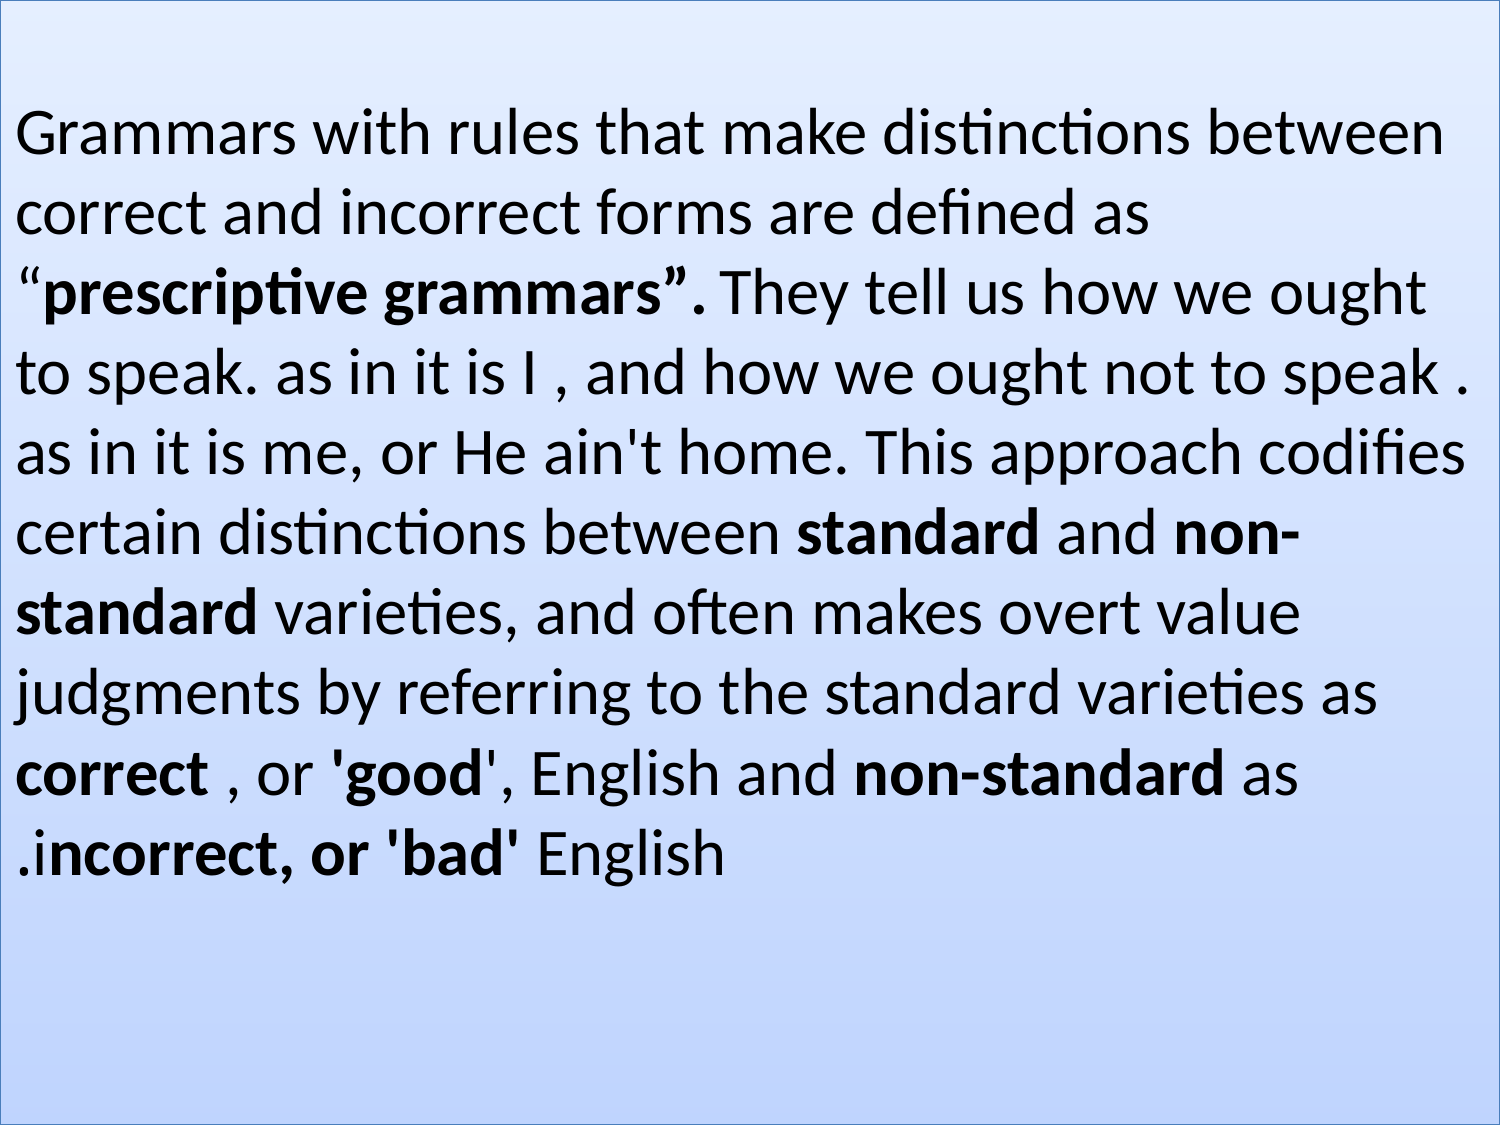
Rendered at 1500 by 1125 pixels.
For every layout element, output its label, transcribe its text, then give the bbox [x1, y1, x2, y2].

list Grammars with rules that make distinctions between correct and incorrect forms are defined as “prescriptive grammars”. They tell us how we ought to speak. as in it is I , and how we ought not to speak . as in it is me, or He ain't home. This approach codifies certain distinctions between standard and non-standard varieties, and often makes overt value judgments by referring to the standard varieties as correct , or 'good', English and non-standard as incorrect, or 'bad' English. [0, 0, 1500, 1125]
